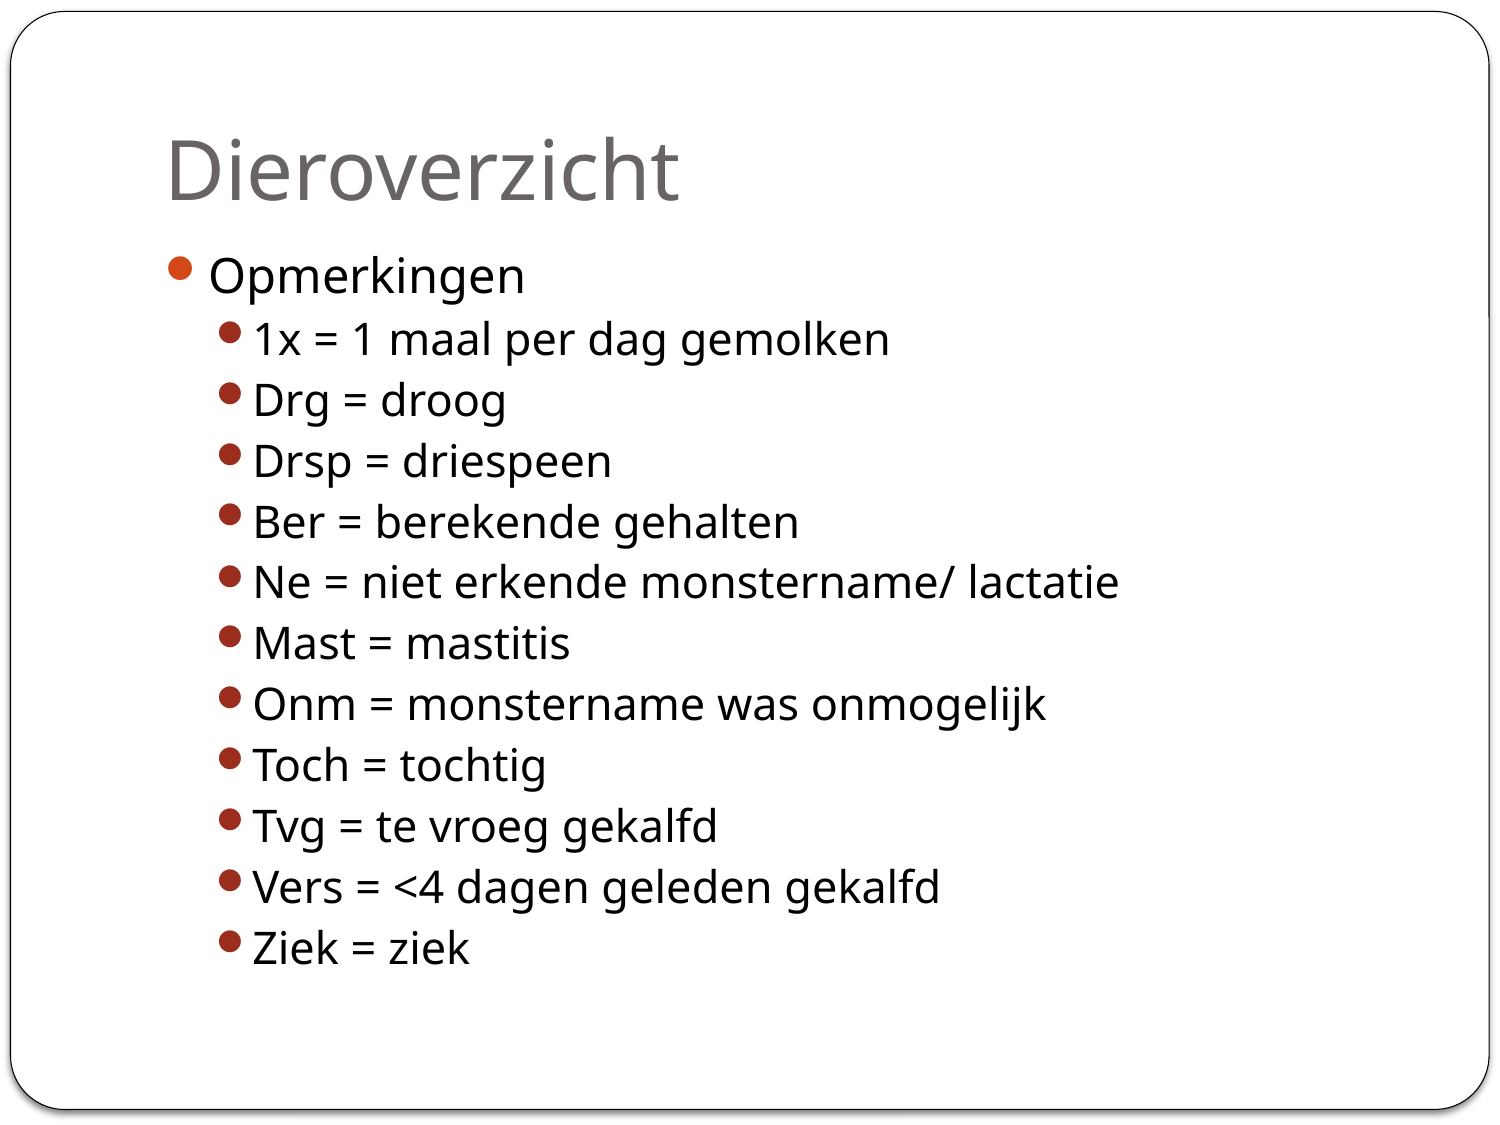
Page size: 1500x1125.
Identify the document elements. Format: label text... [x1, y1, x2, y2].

list Opmerkingen 1x = 1 maal per dag gemolken Drg = droog Drsp = driespeen Ber = berekende gehalten Ne = niet erkende monstername/ lactatie Mast = mastitis Onm = monstername was onmogelijk Toch = tochtig Tvg = te vroeg gekalfd Vers = <4 dagen geleden gekalfd Ziek = ziek [150, 237, 1425, 988]
title Dieroverzicht [150, 45, 1425, 233]
